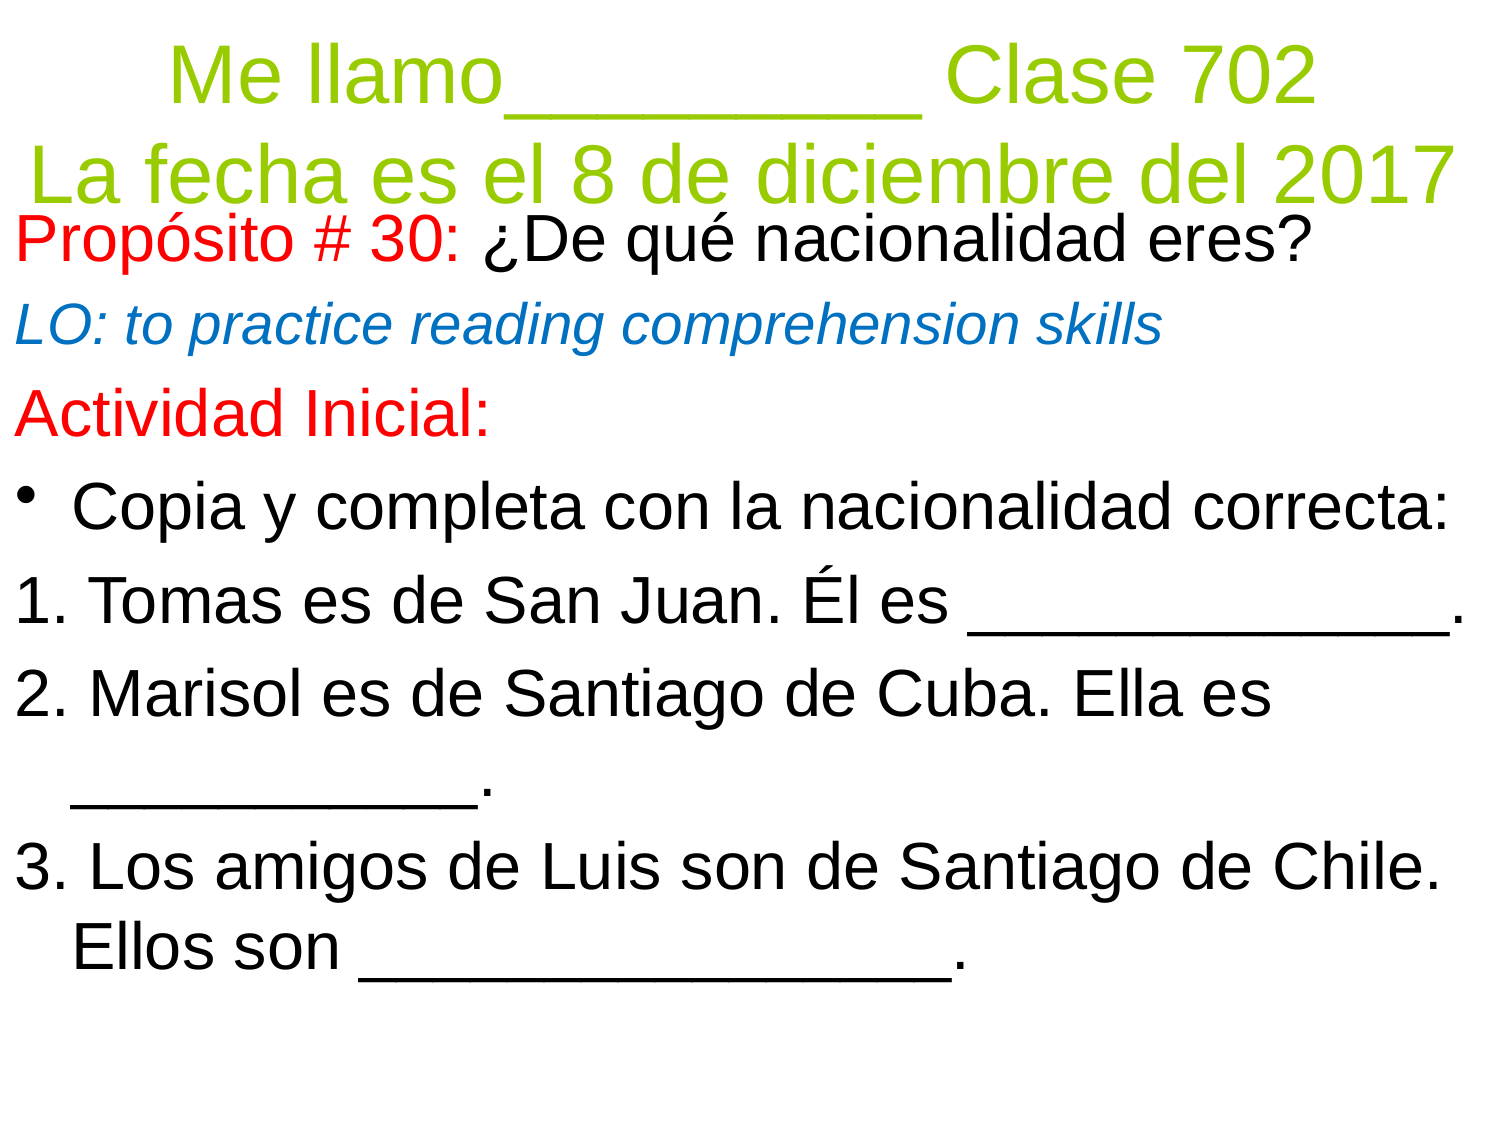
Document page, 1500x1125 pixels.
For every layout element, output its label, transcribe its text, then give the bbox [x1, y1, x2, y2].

text_box Me llamo_________ Clase 702 La fecha es el 8 de diciembre del 2017 [0, 12, 1500, 187]
text_box Propósito # 30: ¿De qué nacionalidad eres? LO: to practice reading comprehension skills Actividad Inicial: Copia y completa con la nacionalidad correcta: 1. Tomas es de San Juan. Él es _____________. 2. Marisol es de Santiago de Cuba. Ella es ___________. 3. Los amigos de Luis son de Santiago de Chile. Ellos son ________________. [0, 187, 1500, 1013]
